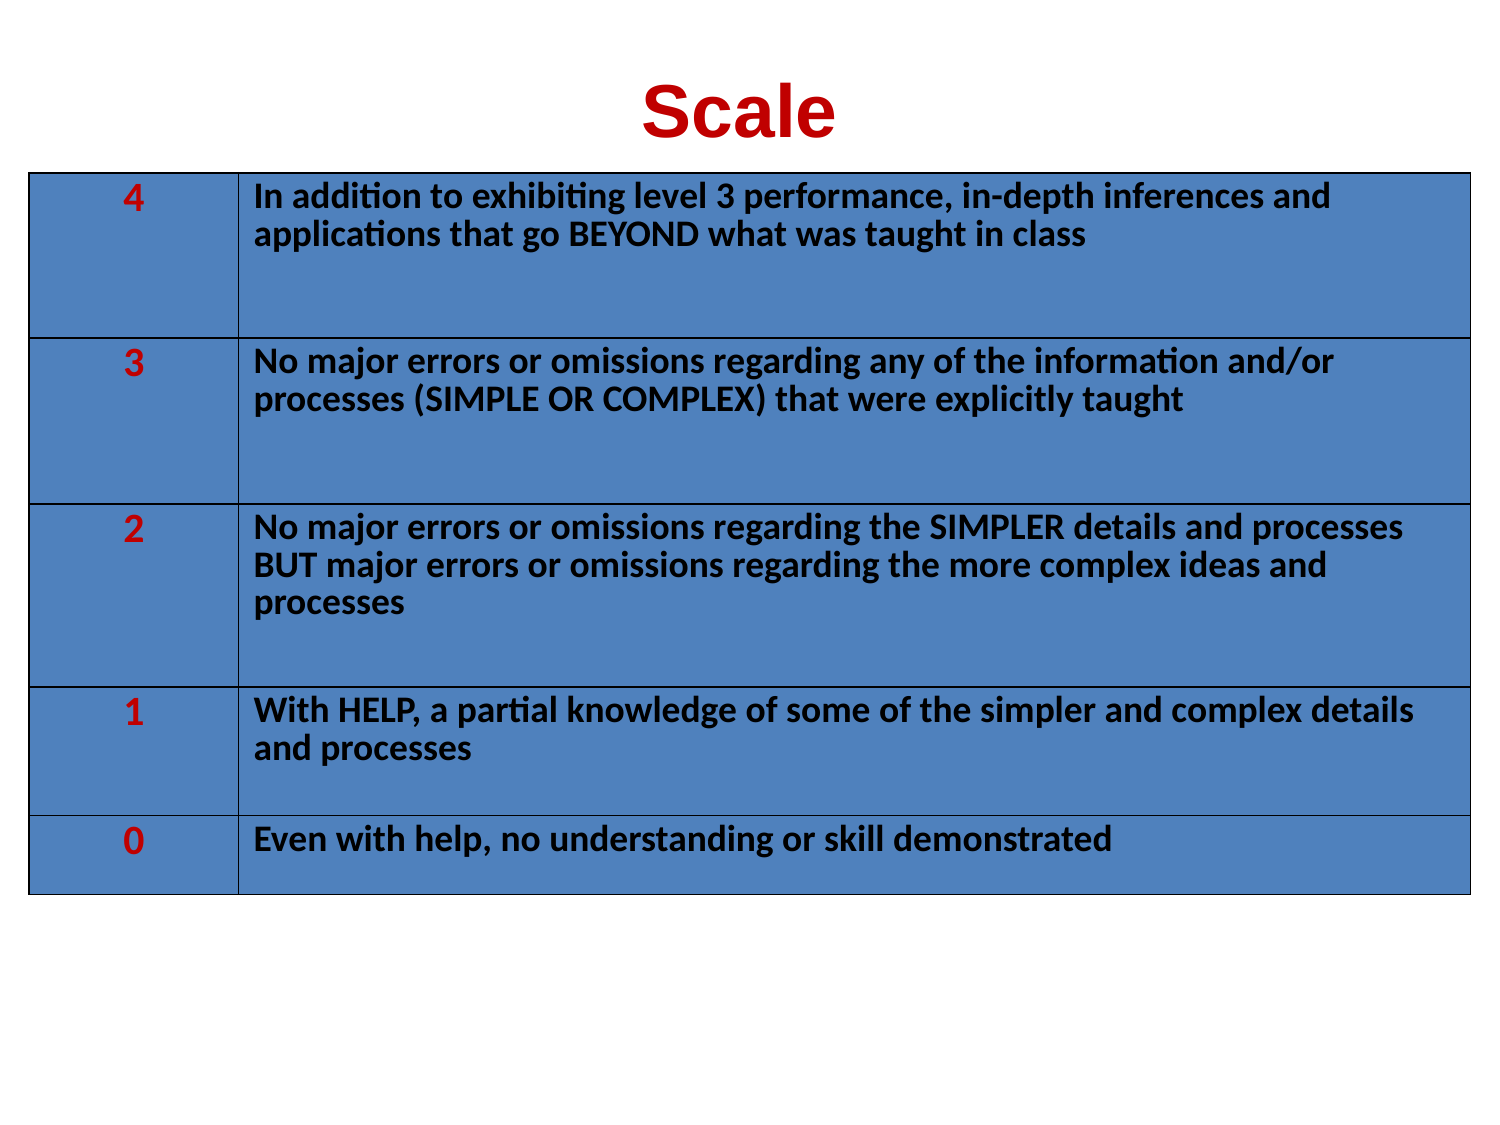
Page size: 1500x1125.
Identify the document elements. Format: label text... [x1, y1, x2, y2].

table_cell No major errors or omissions regarding any of the information and/or processes (SIMPLE OR COMPLEX) that were explicitly taught [239, 339, 1470, 503]
table_cell Even with help, no understanding or skill demonstrated [239, 816, 1470, 894]
table_cell 0 [30, 816, 238, 894]
table_cell 1 [30, 688, 238, 815]
table_cell No major errors or omissions regarding the SIMPLER details and processes BUT major errors or omissions regarding the more complex ideas and processes [239, 505, 1470, 686]
text_box Scale [147, 54, 1353, 160]
table_cell With HELP, a partial knowledge of some of the simpler and complex details and processes [239, 688, 1470, 815]
table_header 4 [30, 174, 238, 337]
table_header In addition to exhibiting level 3 performance, in-depth inferences and applications that go BEYOND what was taught in class [239, 174, 1470, 337]
table_cell 3 [30, 339, 238, 503]
table_cell 2 [30, 505, 238, 686]
